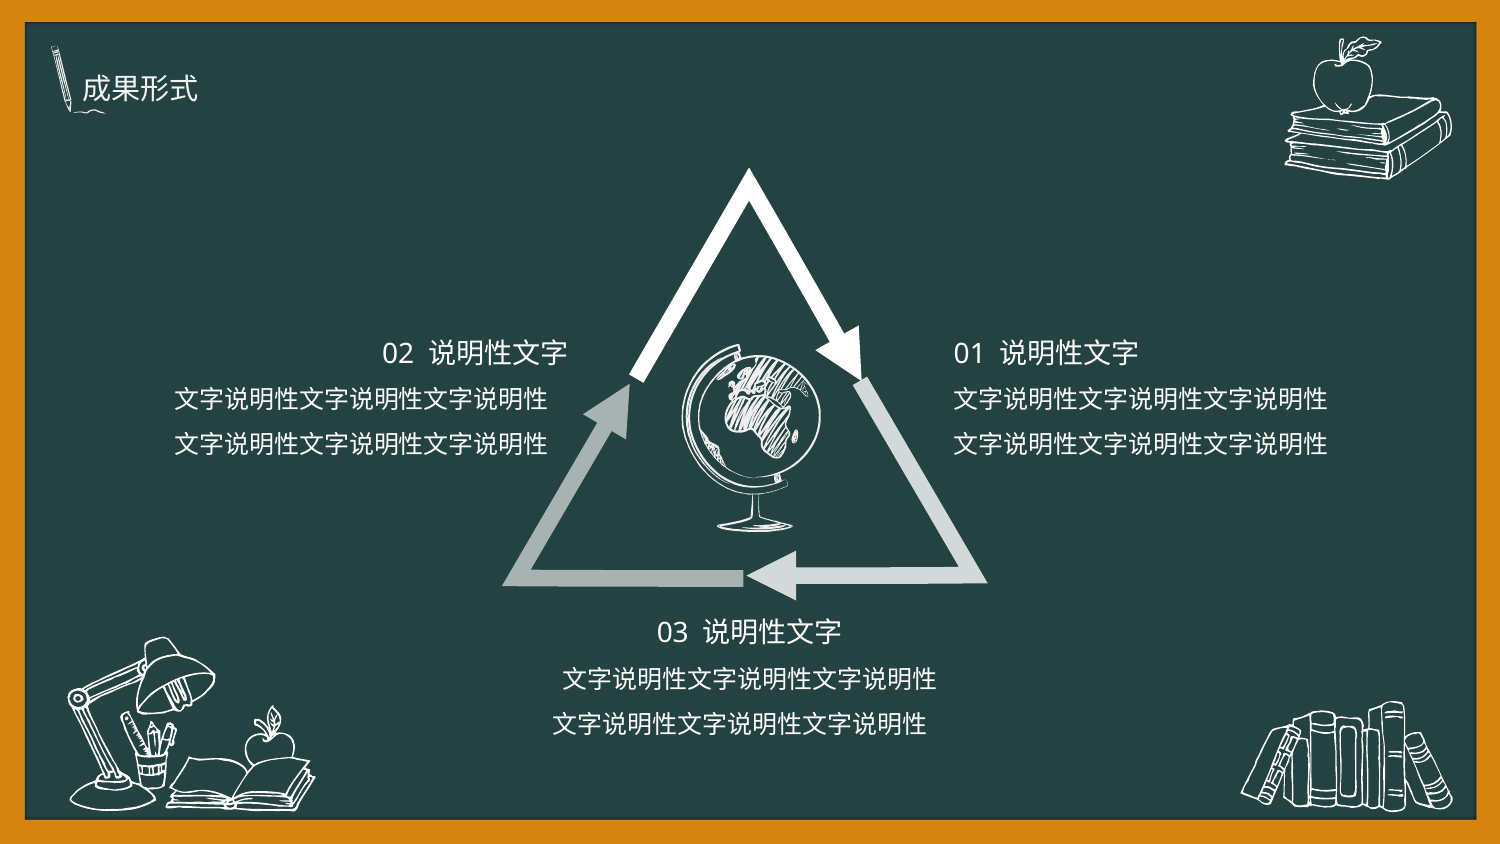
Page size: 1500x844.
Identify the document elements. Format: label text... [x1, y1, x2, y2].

text_box [514, 383, 744, 580]
text_box [746, 380, 976, 582]
picture [0, 0, 1500, 844]
text_box 01 说明性文字 文字说明性文字说明性文字说明性 文字说明性文字说明性文字说明性 [938, 310, 1363, 511]
text_box 成果形式 [106, 62, 357, 113]
text_box 02 说明性文字 文字说明性文字说明性文字说明性 文字说明性文字说明性文字说明性 [159, 310, 583, 511]
text_box 03 说明性文字 文字说明性文字说明性文字说明性 文字说明性文字说明性文字说明性 [538, 590, 962, 791]
text_box [635, 182, 862, 382]
